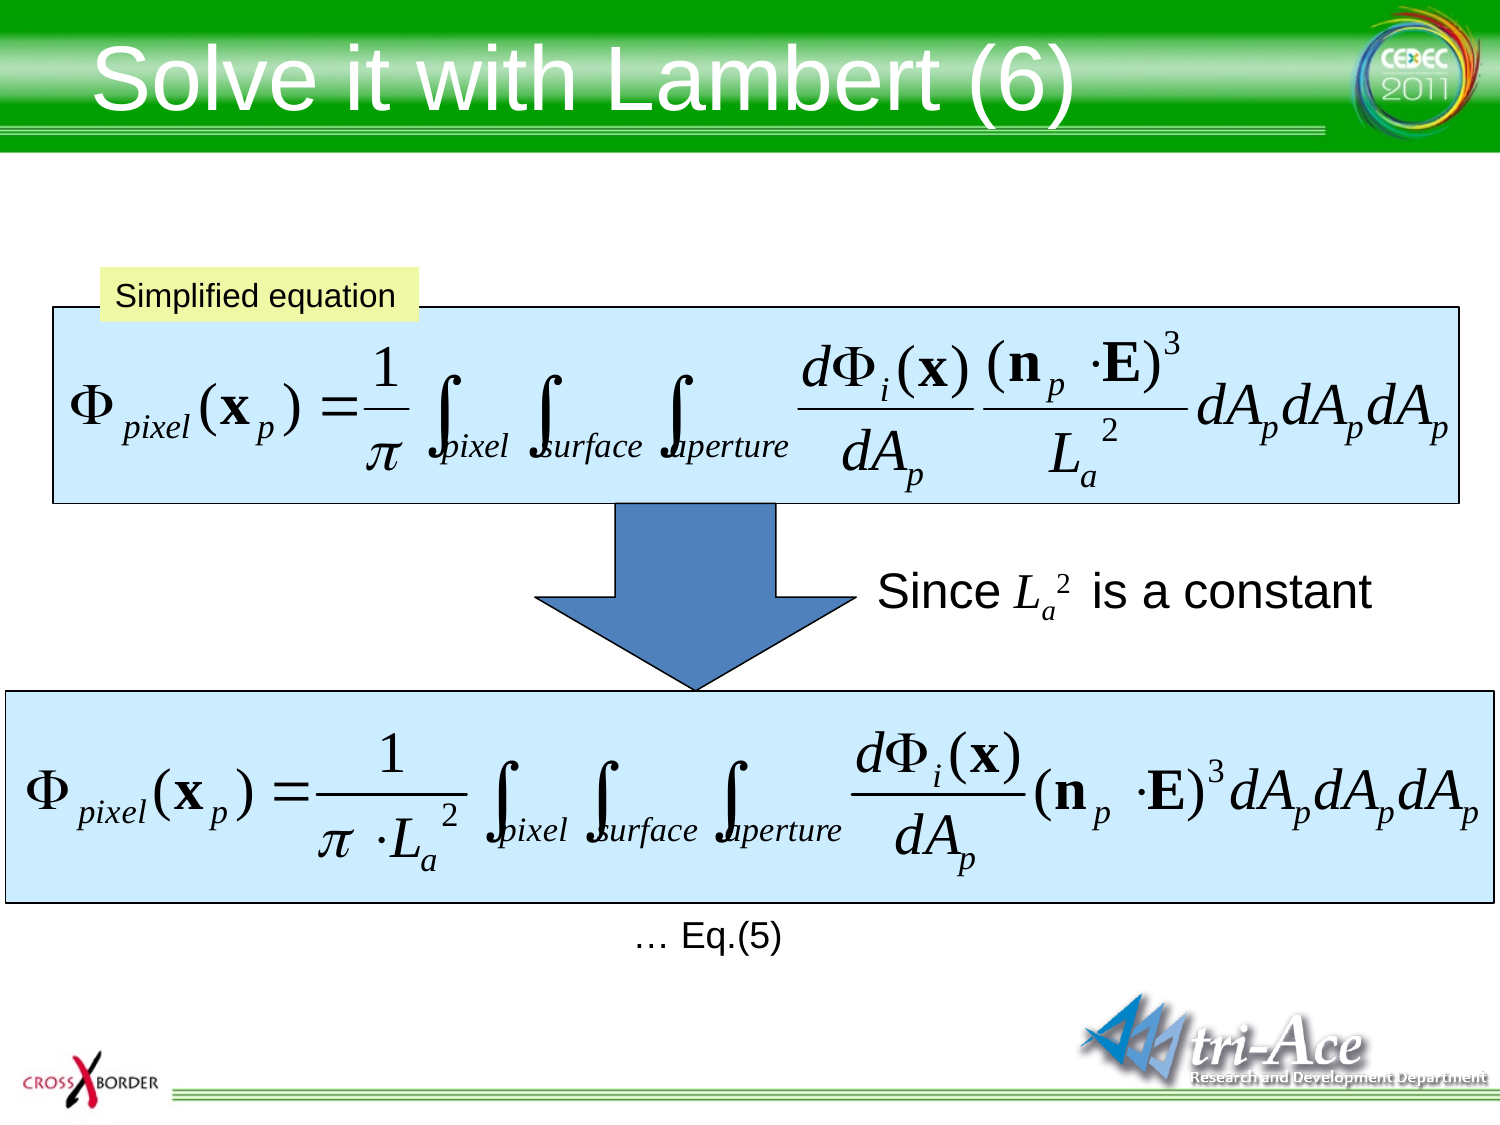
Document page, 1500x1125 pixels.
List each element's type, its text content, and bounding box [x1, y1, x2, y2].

text_box … Eq.(5) [617, 903, 798, 964]
text_box [53, 306, 100, 504]
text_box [17, 715, 1495, 888]
text_box Simplified equation [100, 267, 420, 313]
text_box [420, 306, 1459, 313]
text_box Since La2 is a constant [861, 550, 1388, 634]
text_box [5, 690, 1495, 904]
title Solve it with Lambert (6) [74, 7, 1426, 140]
picture [0, 987, 1500, 1125]
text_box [61, 314, 1467, 504]
picture [0, 0, 1500, 155]
text_box [534, 512, 857, 690]
